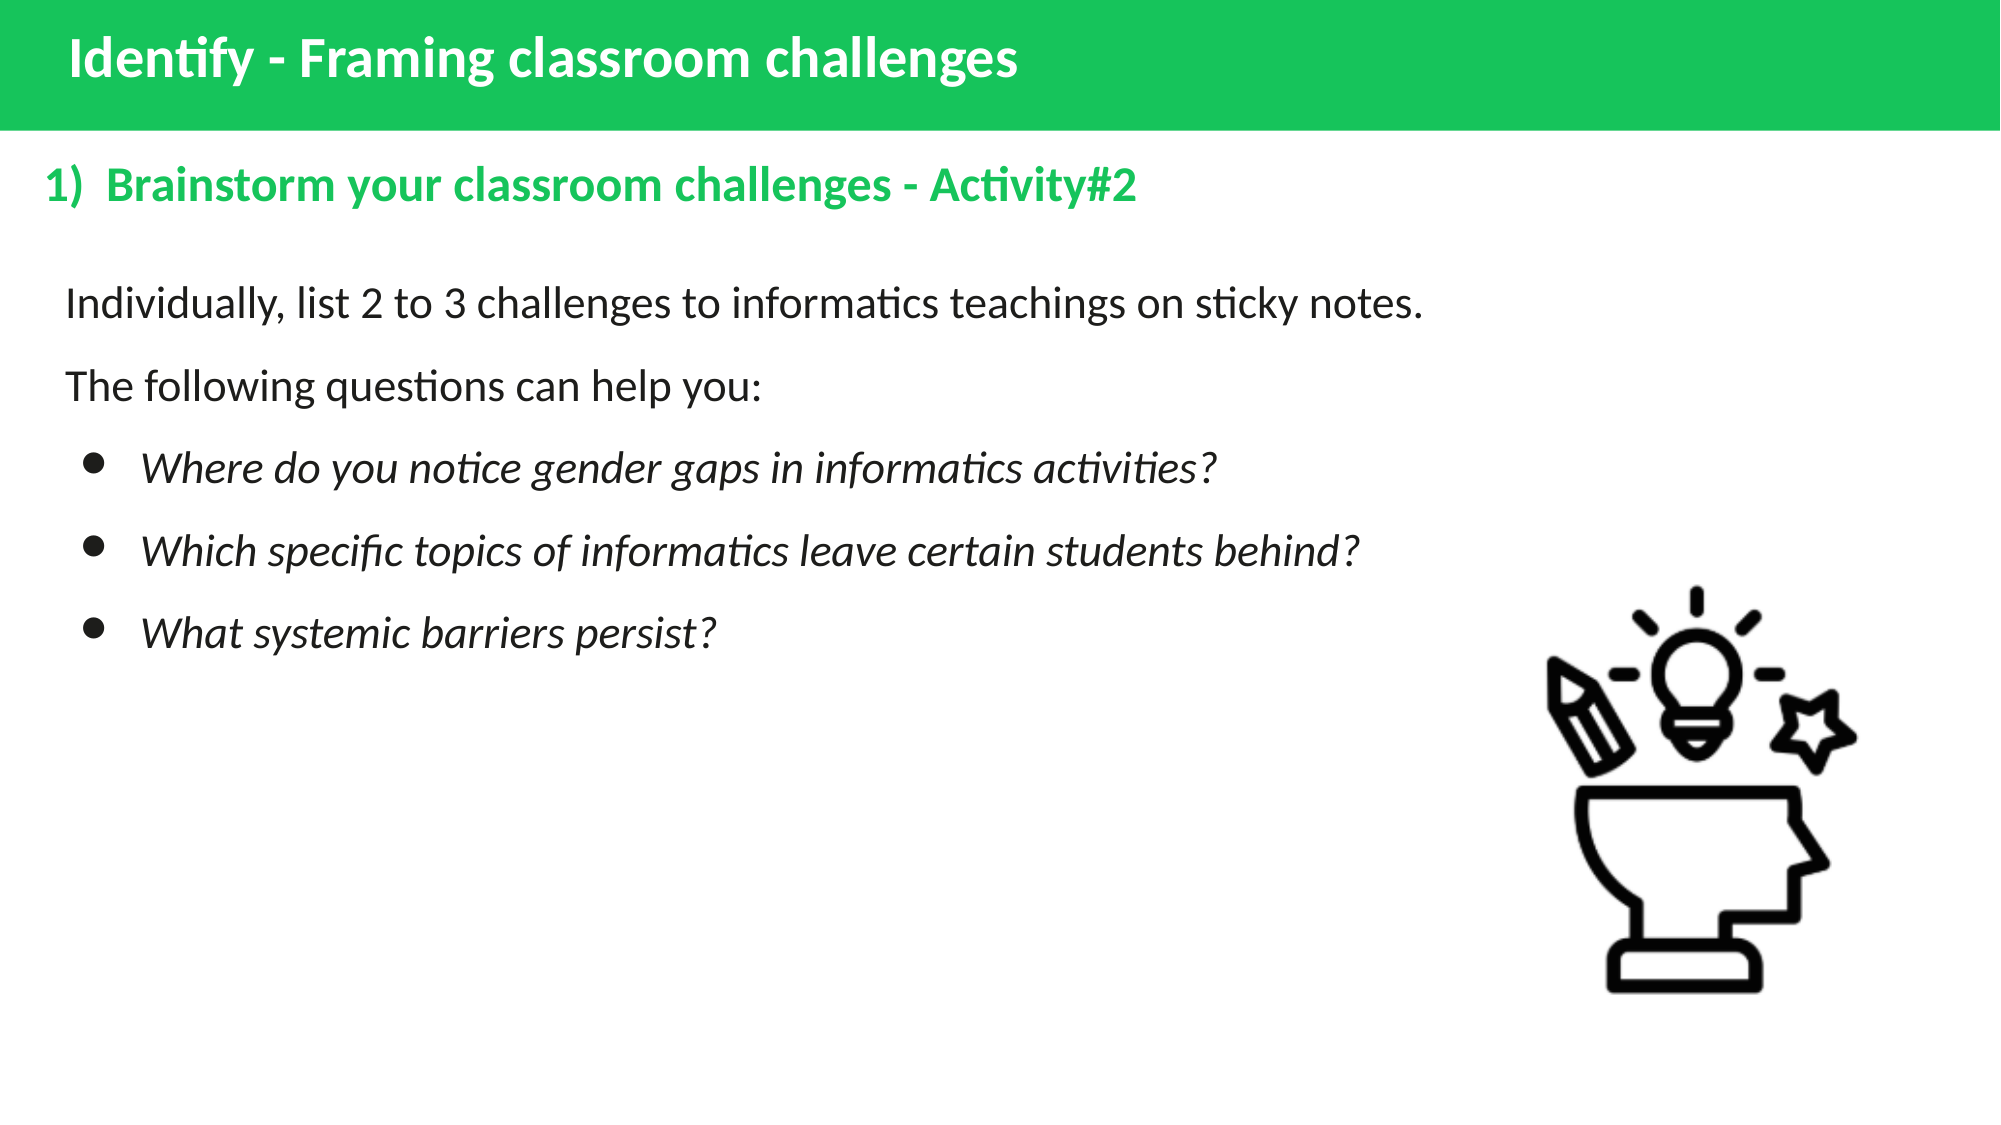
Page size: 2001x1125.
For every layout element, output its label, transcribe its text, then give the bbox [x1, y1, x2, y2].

text_box Individually, list 2 to 3 challenges to informatics teachings on sticky notes. The following questions can help you: Where do you notice gender gaps in informatics activities? Which specific topics of informatics leave certain students behind? What systemic barriers persist? [50, 231, 1856, 1077]
list Brainstorm your classroom challenges - Activity#2 [16, 140, 1976, 231]
title Identify - Framing classroom challenges [16, 0, 1976, 118]
picture [1478, 562, 1918, 1050]
